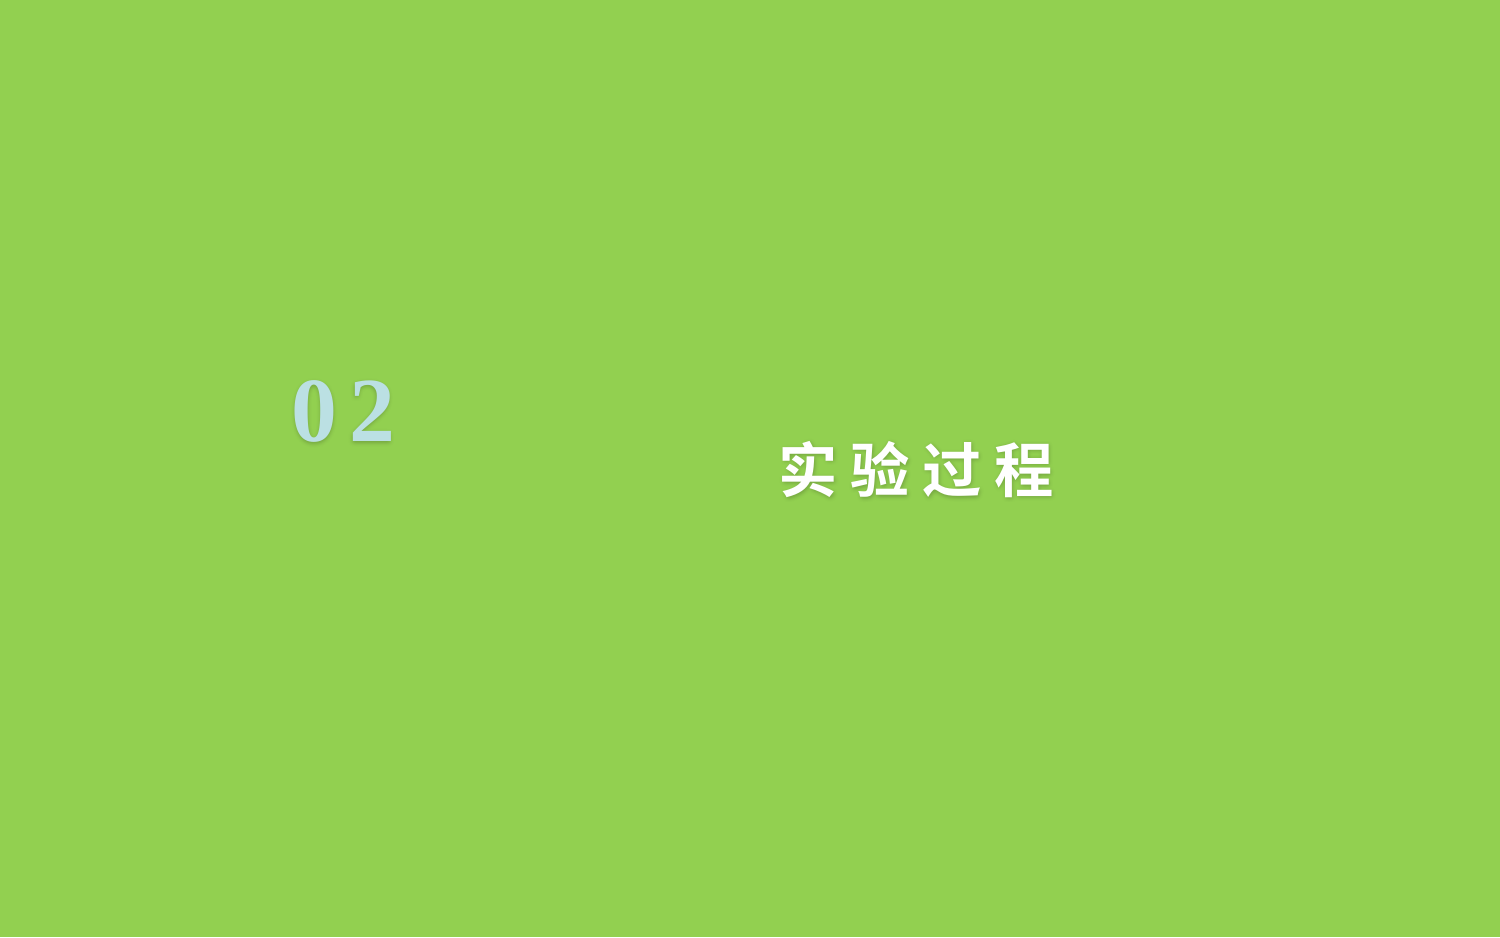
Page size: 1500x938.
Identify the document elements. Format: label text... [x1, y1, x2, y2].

text_box 02 [211, 344, 476, 466]
text_box 实验过程 [494, 426, 1339, 510]
